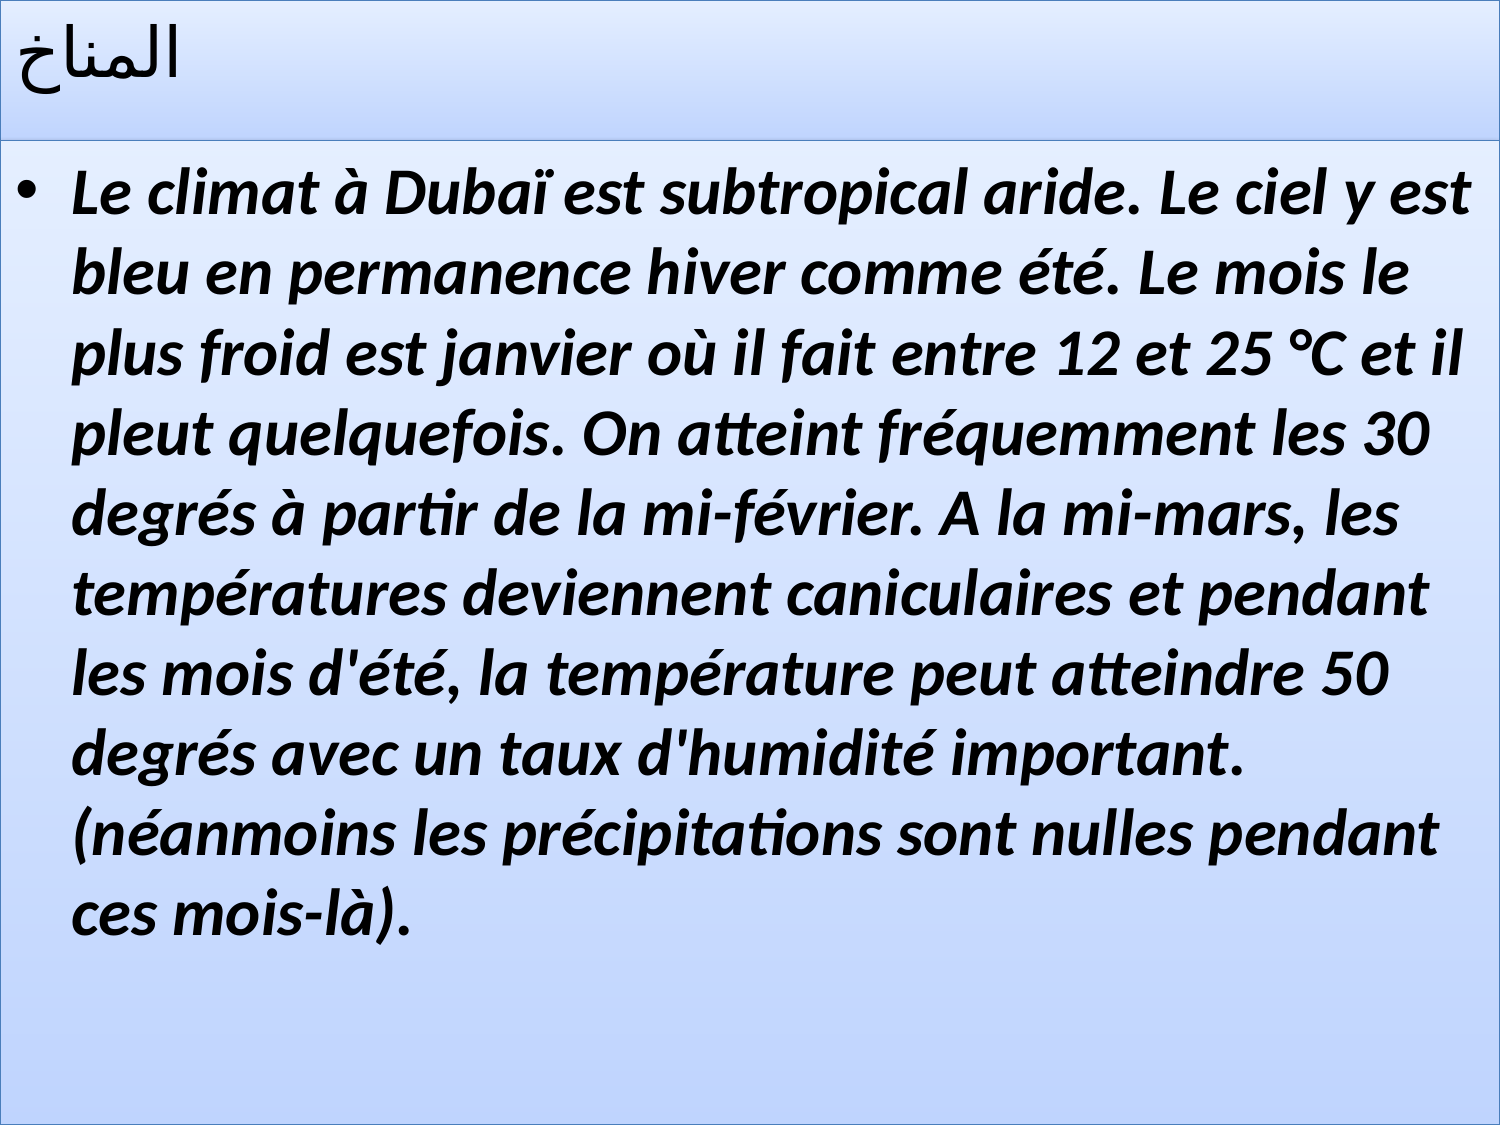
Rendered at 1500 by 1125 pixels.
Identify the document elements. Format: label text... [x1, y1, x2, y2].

title المناخ [0, 0, 1500, 139]
list Le climat à Dubaï est subtropical aride. Le ciel y est bleu en permanence hiver comme été. Le mois le plus froid est janvier où il fait entre 12 et 25 °C et il pleut quelquefois. On atteint fréquemment les 30 degrés à partir de la mi-février. A la mi-mars, les températures deviennent caniculaires et pendant les mois d'été, la température peut atteindre 50 degrés avec un taux d'humidité important. (néanmoins les précipitations sont nulles pendant ces mois-là). [0, 140, 1500, 1125]
